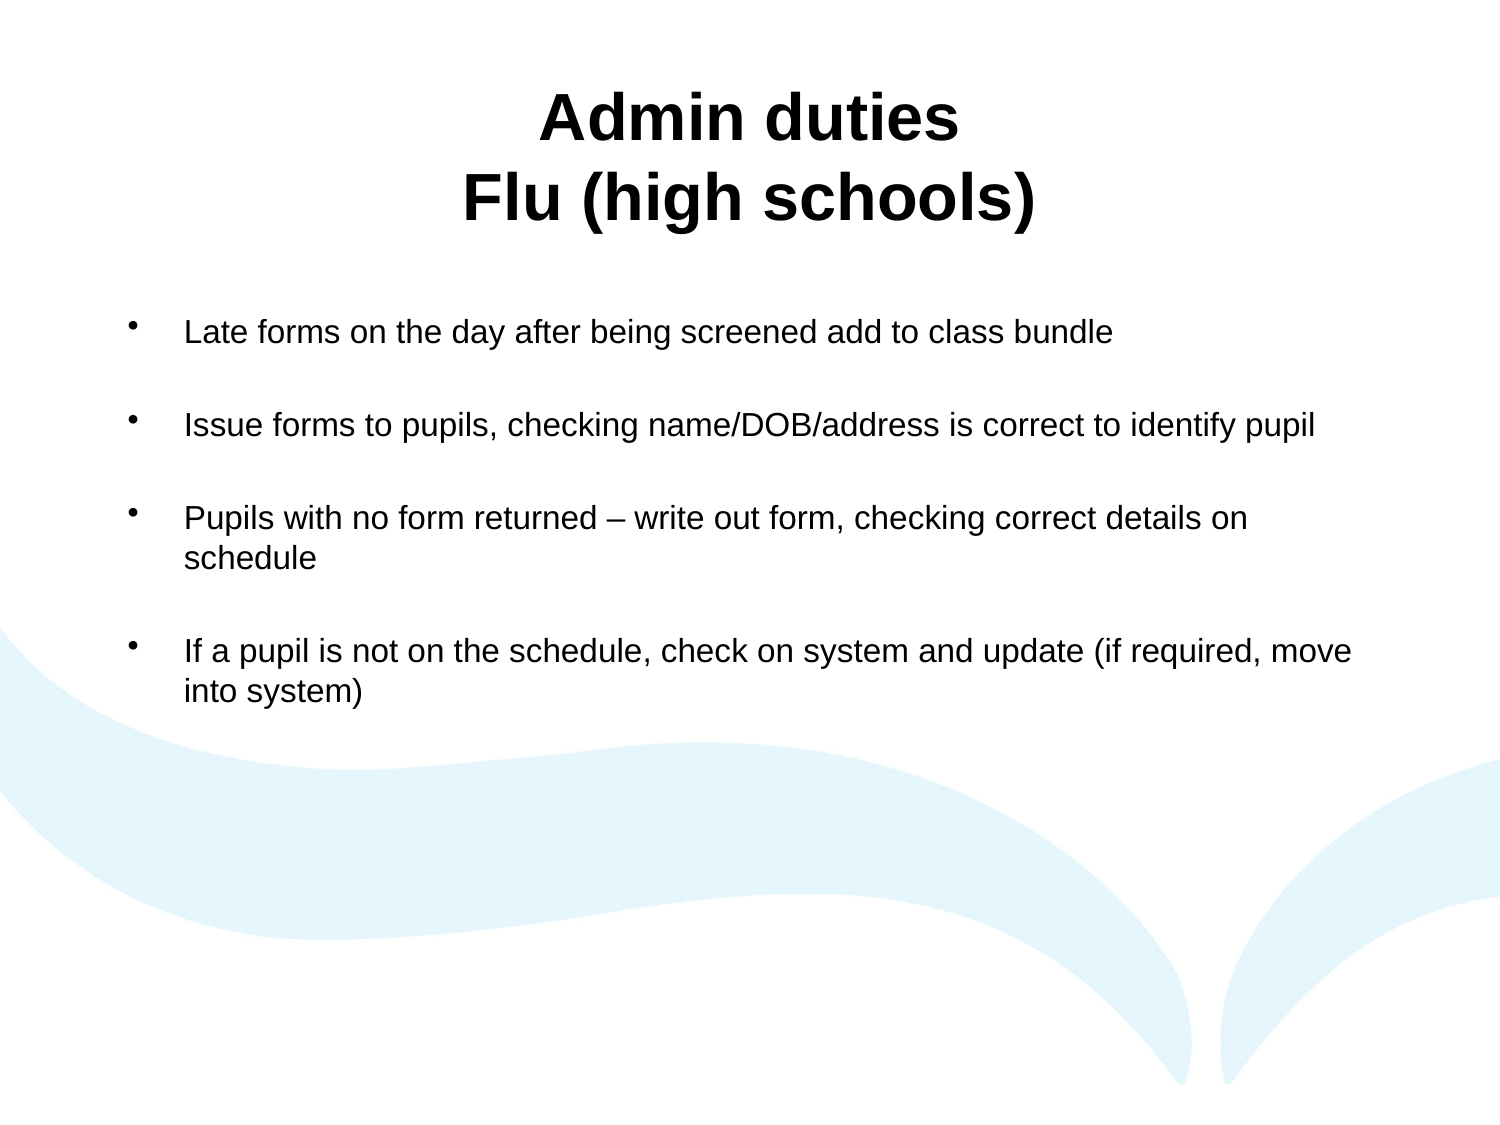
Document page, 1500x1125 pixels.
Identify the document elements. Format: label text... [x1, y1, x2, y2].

picture [0, 612, 1500, 1099]
list Late forms on the day after being screened add to class bundle Issue forms to pupils, checking name/DOB/address is correct to identify pupil Pupils with no form returned – write out form, checking correct details on schedule If a pupil is not on the schedule, check on system and update (if required, move into system) [112, 302, 1388, 1000]
title Admin duties Flu (high schools) [112, 66, 1388, 244]
